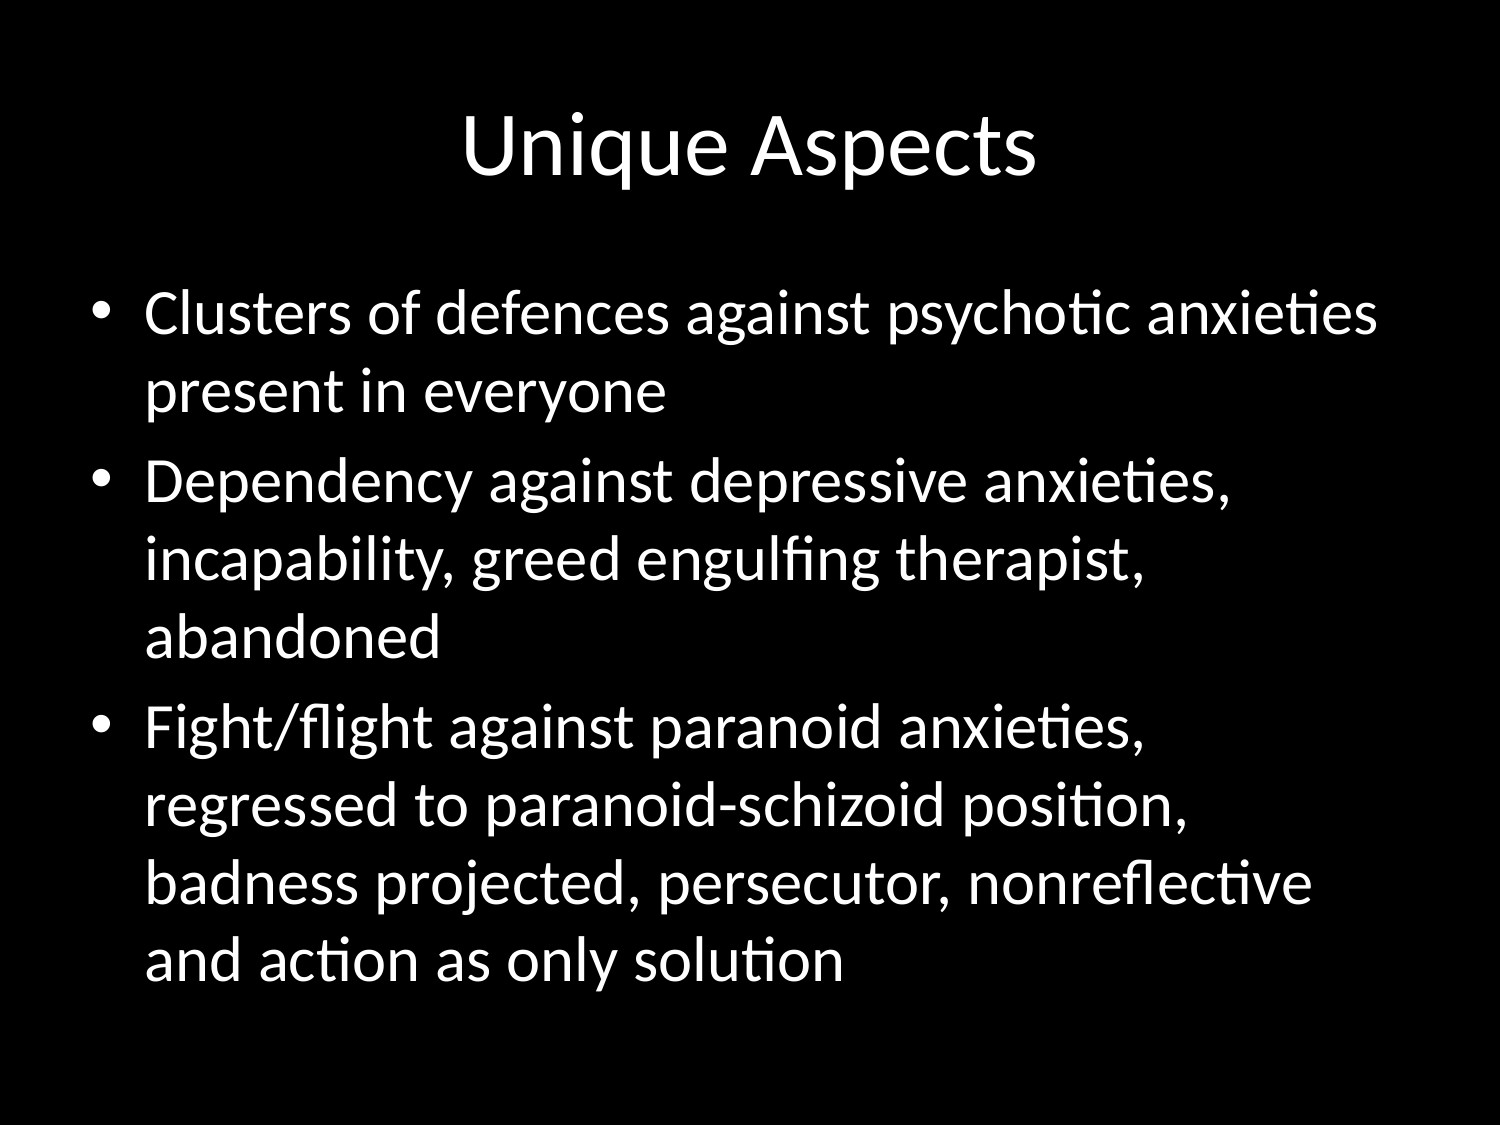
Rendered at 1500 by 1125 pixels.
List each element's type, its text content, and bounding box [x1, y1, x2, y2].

list Clusters of defences against psychotic anxieties present in everyone Dependency against depressive anxieties, incapability, greed engulfing therapist, abandoned Fight/flight against paranoid anxieties, regressed to paranoid-schizoid position, badness projected, persecutor, nonreflective and action as only solution [75, 262, 1425, 1005]
title Unique Aspects [75, 45, 1425, 233]
